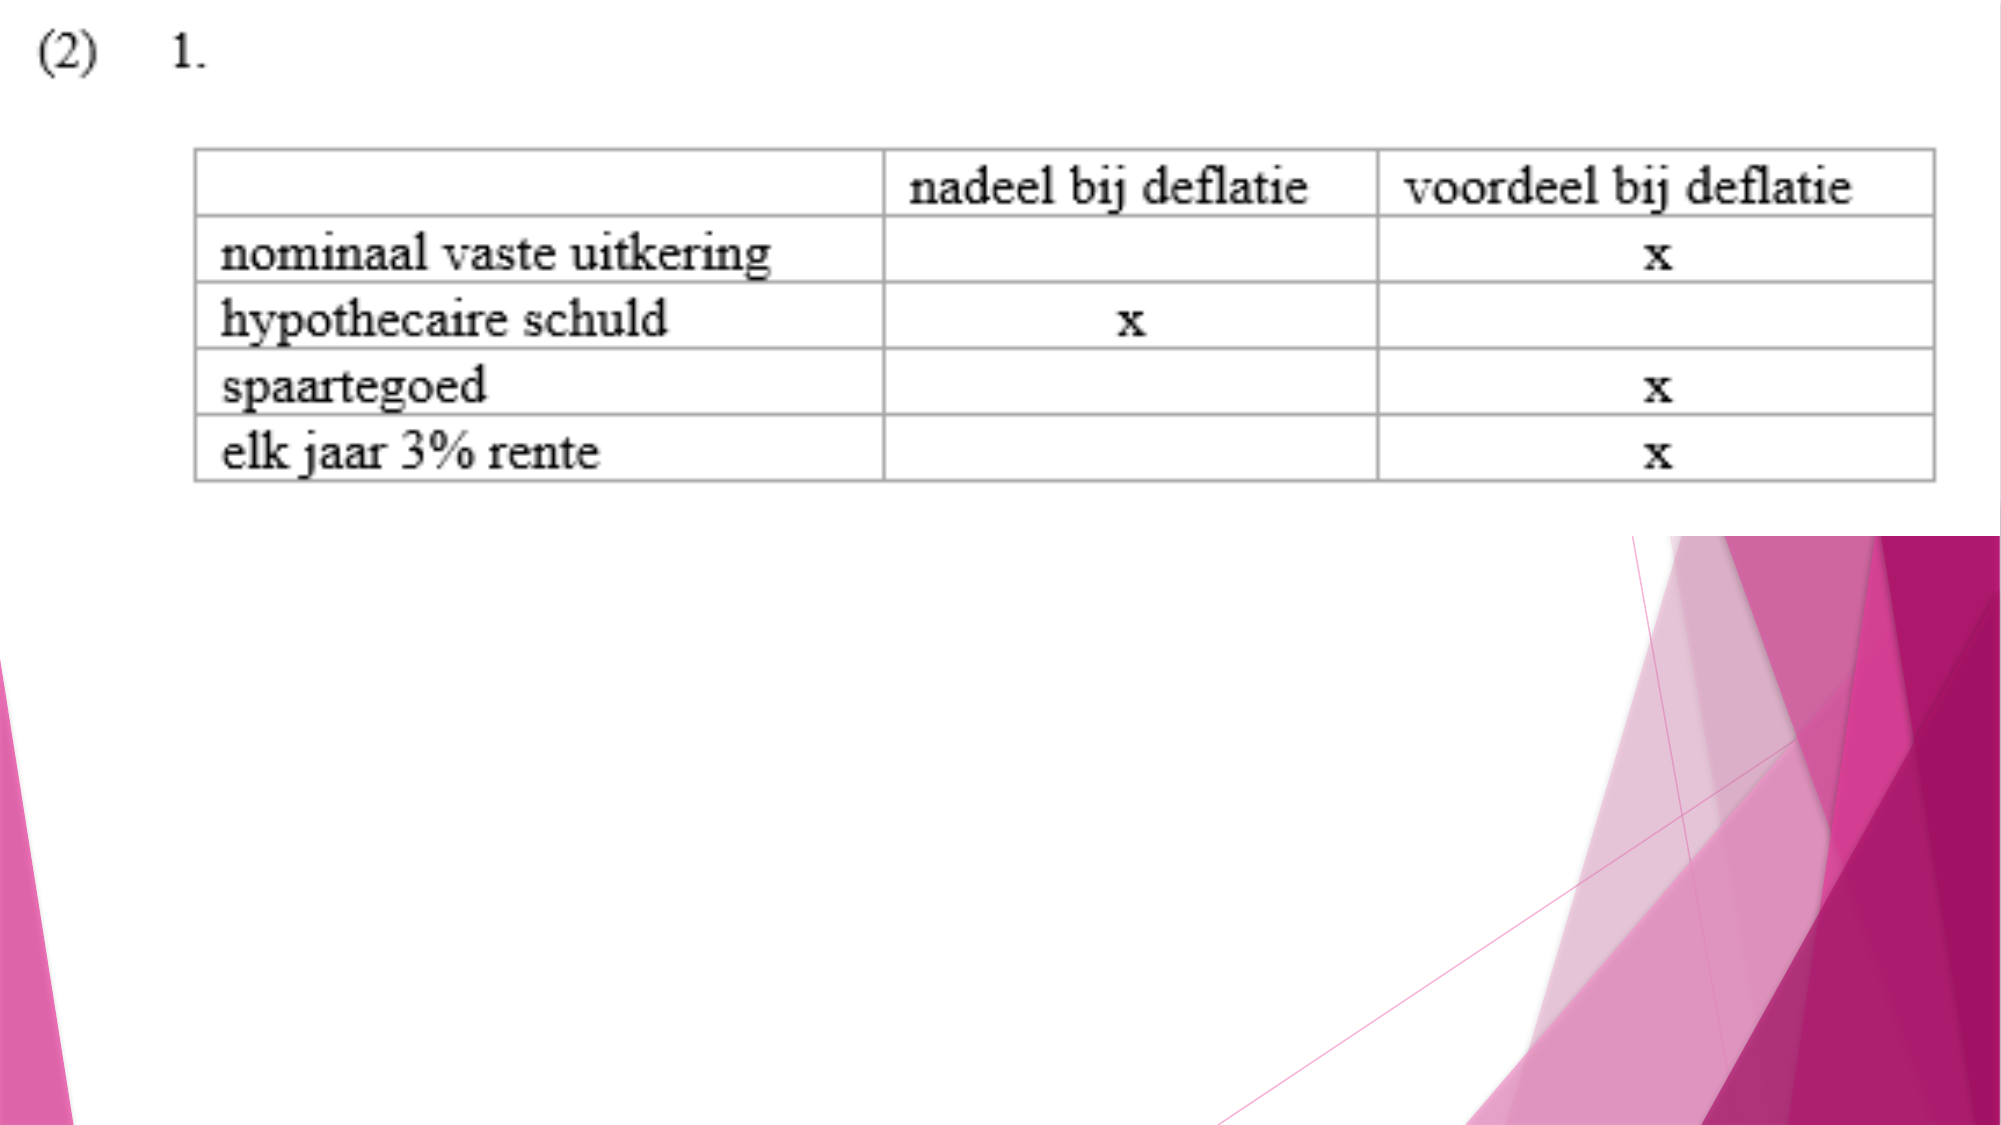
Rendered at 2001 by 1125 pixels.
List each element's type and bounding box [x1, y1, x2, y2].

picture [0, 0, 2000, 537]
